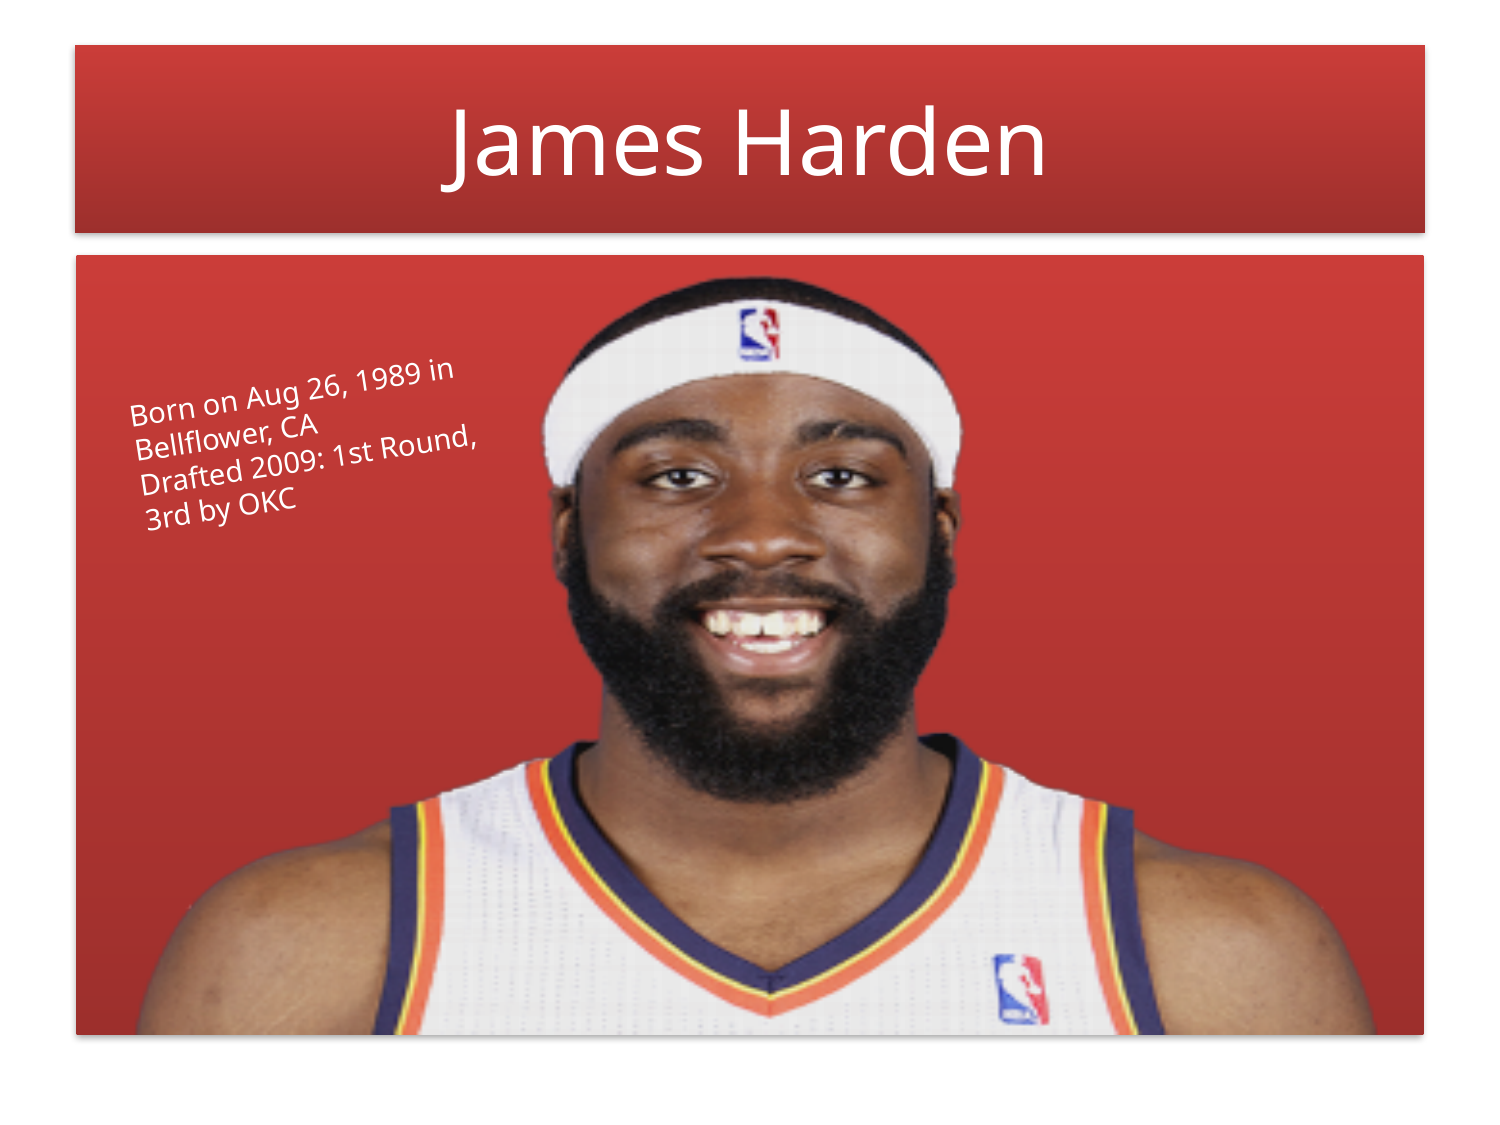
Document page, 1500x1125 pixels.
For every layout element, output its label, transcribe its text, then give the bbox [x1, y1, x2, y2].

title James Harden [75, 45, 1425, 233]
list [76, 255, 1424, 1036]
